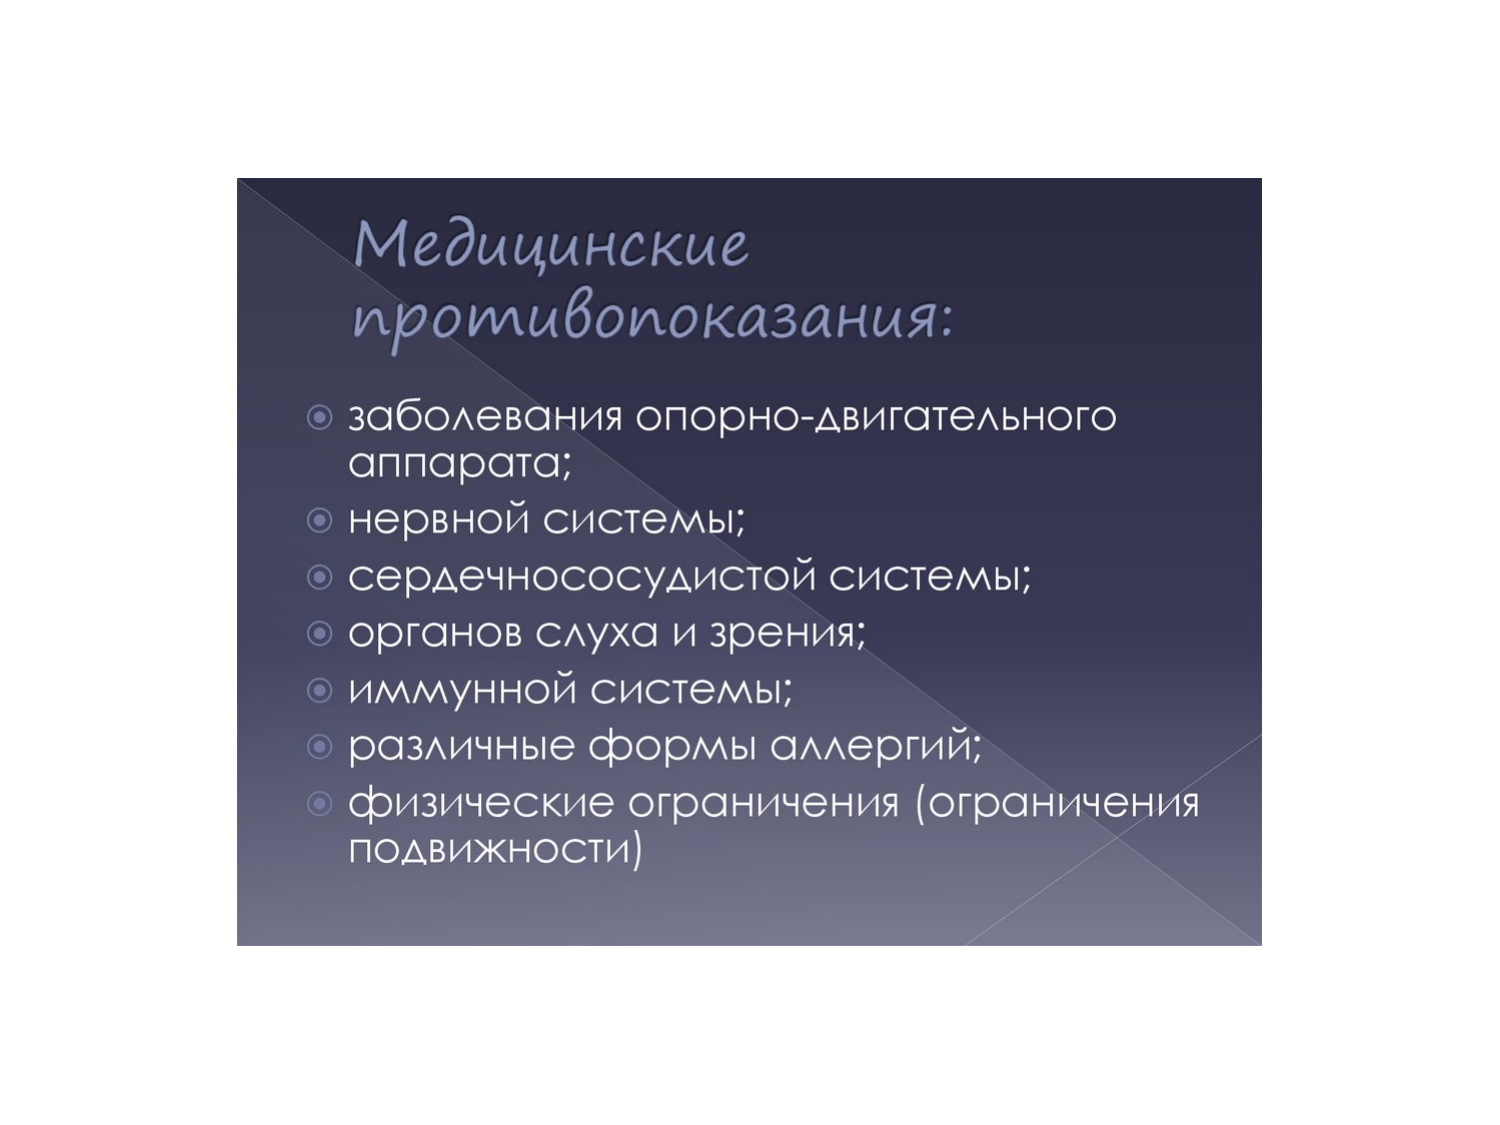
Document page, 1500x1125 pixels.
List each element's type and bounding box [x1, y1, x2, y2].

picture [237, 178, 1263, 947]
